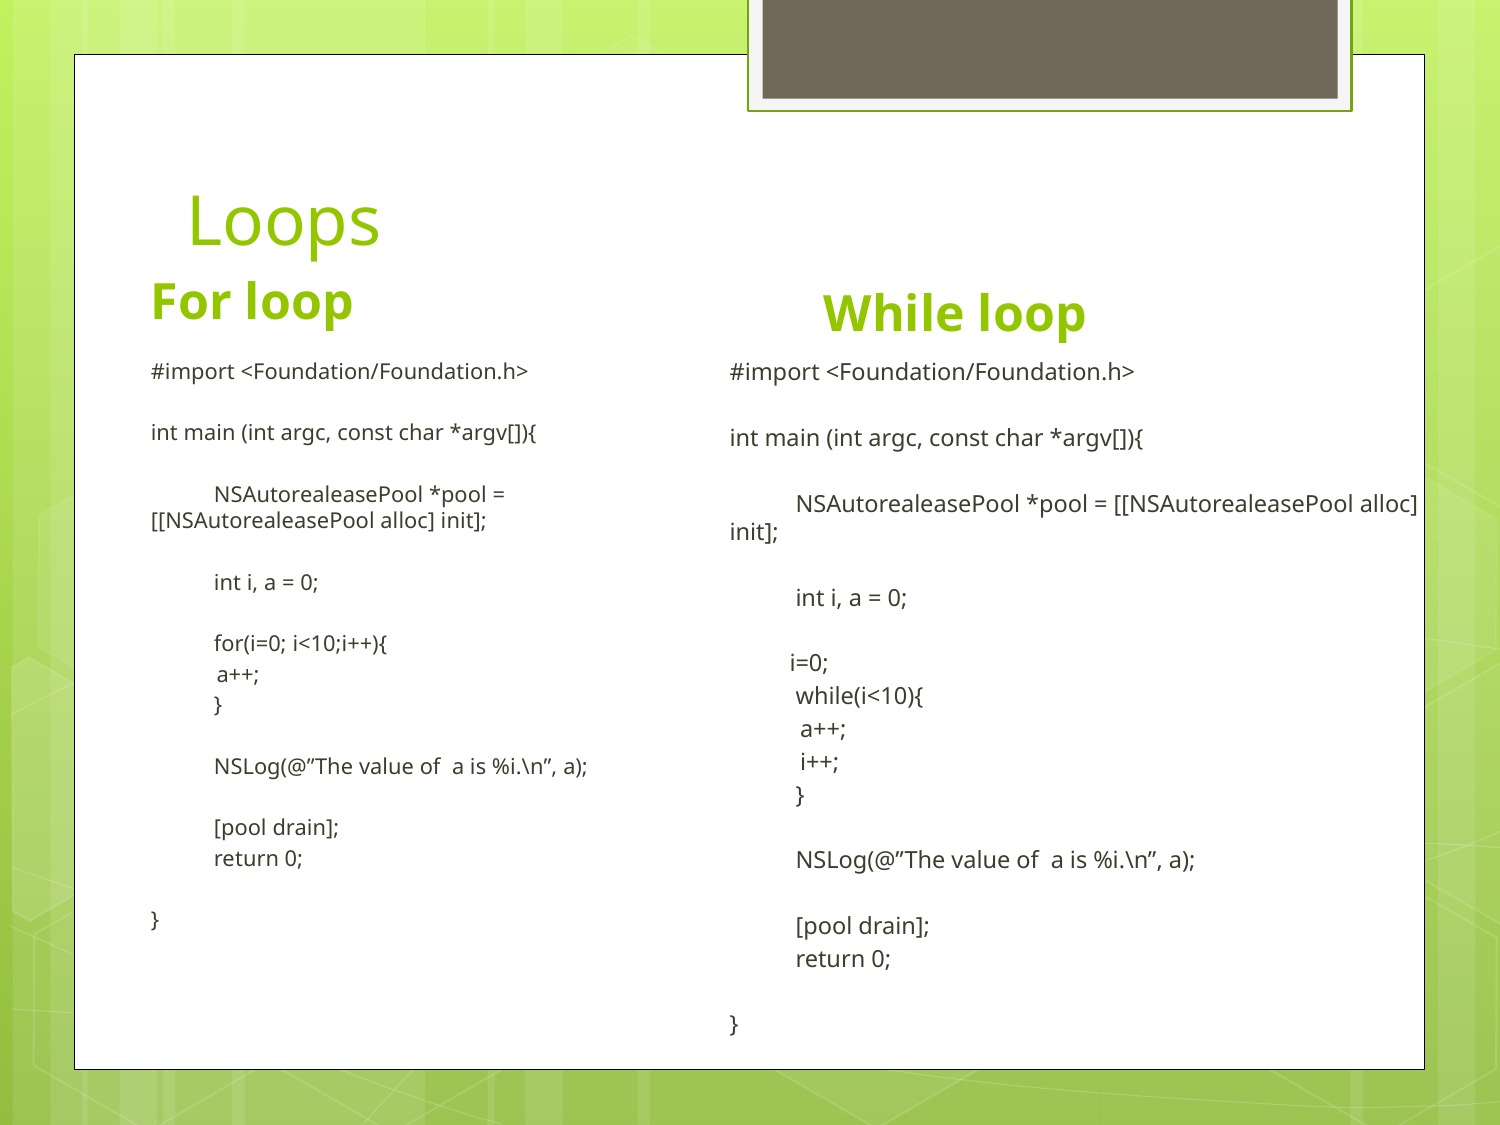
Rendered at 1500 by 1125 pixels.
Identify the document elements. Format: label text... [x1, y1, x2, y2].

list For loop [135, 231, 638, 337]
list #import <Foundation/Foundation.h> int main (int argc, const char *argv[]){ NSAutorealeasePool *pool = [[NSAutorealeasePool alloc] init]; int i, a = 0; i=0; while(i<10){ a++; i++; } NSLog(@”The value of a is %i.\n”, a); [pool drain]; return 0; } [714, 349, 1447, 1059]
title Loops [171, 168, 1324, 268]
list #import <Foundation/Foundation.h> int main (int argc, const char *argv[]){ NSAutorealeasePool *pool = [[NSAutorealeasePool alloc] init]; int i, a = 0; for(i=0; i<10;i++){ a++; } NSLog(@”The value of a is %i.\n”, a); [pool drain]; return 0; } [135, 349, 714, 954]
list While loop [809, 243, 1311, 349]
